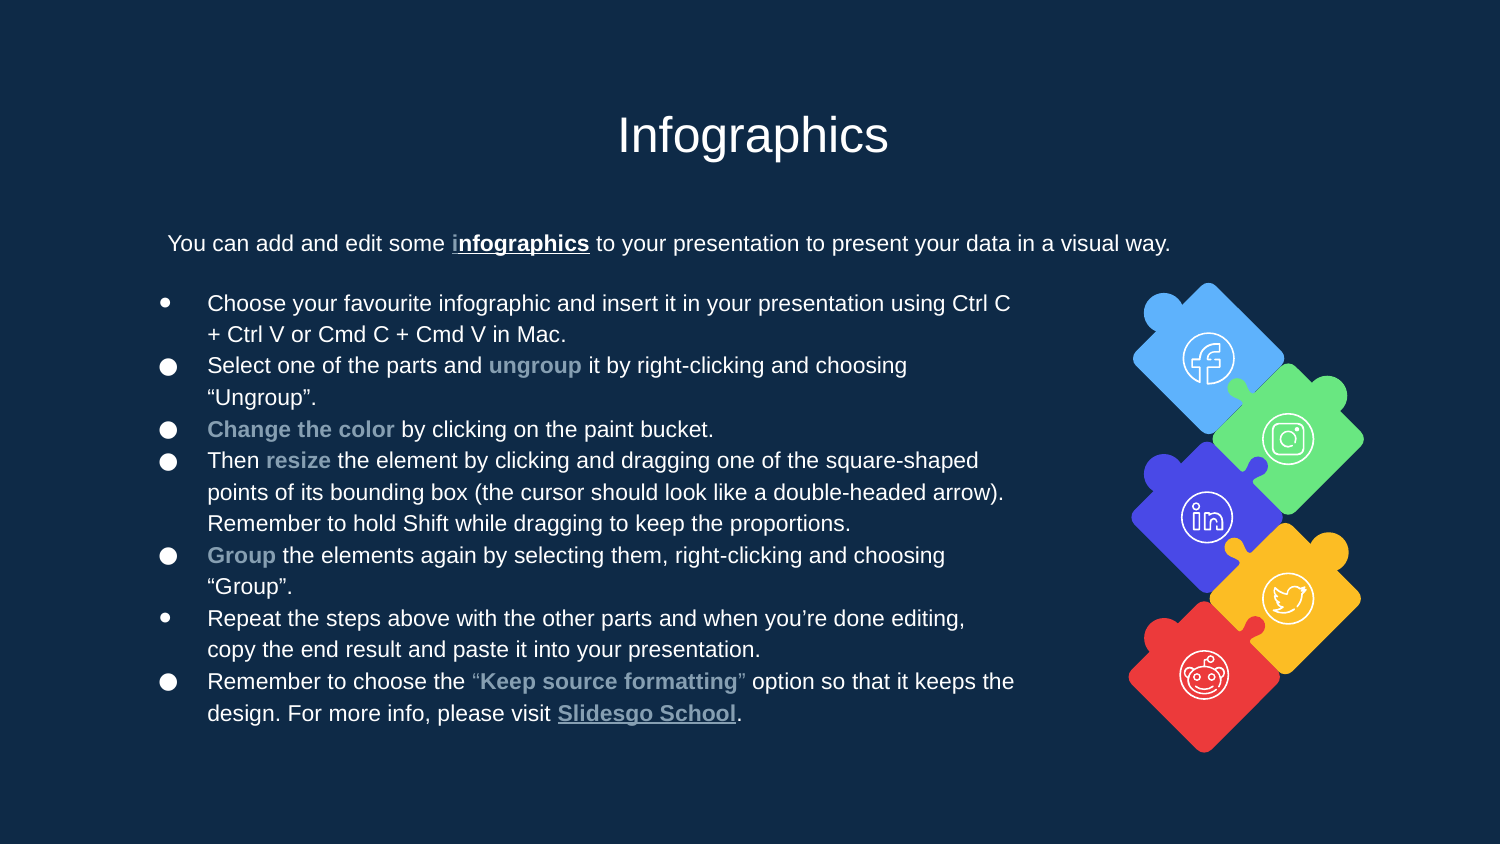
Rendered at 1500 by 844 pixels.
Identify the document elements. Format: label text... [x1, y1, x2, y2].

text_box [1127, 282, 1366, 753]
text_box Choose your favourite infographic and insert it in your presentation using Ctrl C + Ctrl V or Cmd C + Cmd V in Mac. Select one of the parts and ungroup it by right-clicking and choosing “Ungroup”. Change the color by clicking on the paint bucket. Then resize the element by clicking and dragging one of the square-shaped points of its bounding box (the cursor should look like a double-headed arrow). Remember to hold Shift while dragging to keep the proportions. Group the elements again by selecting them, right-clicking and choosing “Group”. Repeat the steps above with the other parts and when you’re done editing, copy the end result and paste it into your presentation. Remember to choose the “Keep source formatting” option so that it keeps the design. For more info, please visit Slidesgo School. [117, 268, 1032, 750]
title Infographics [175, 87, 1332, 167]
list You can add and edit some infographics to your presentation to present your data in a visual way. [133, 209, 1279, 262]
